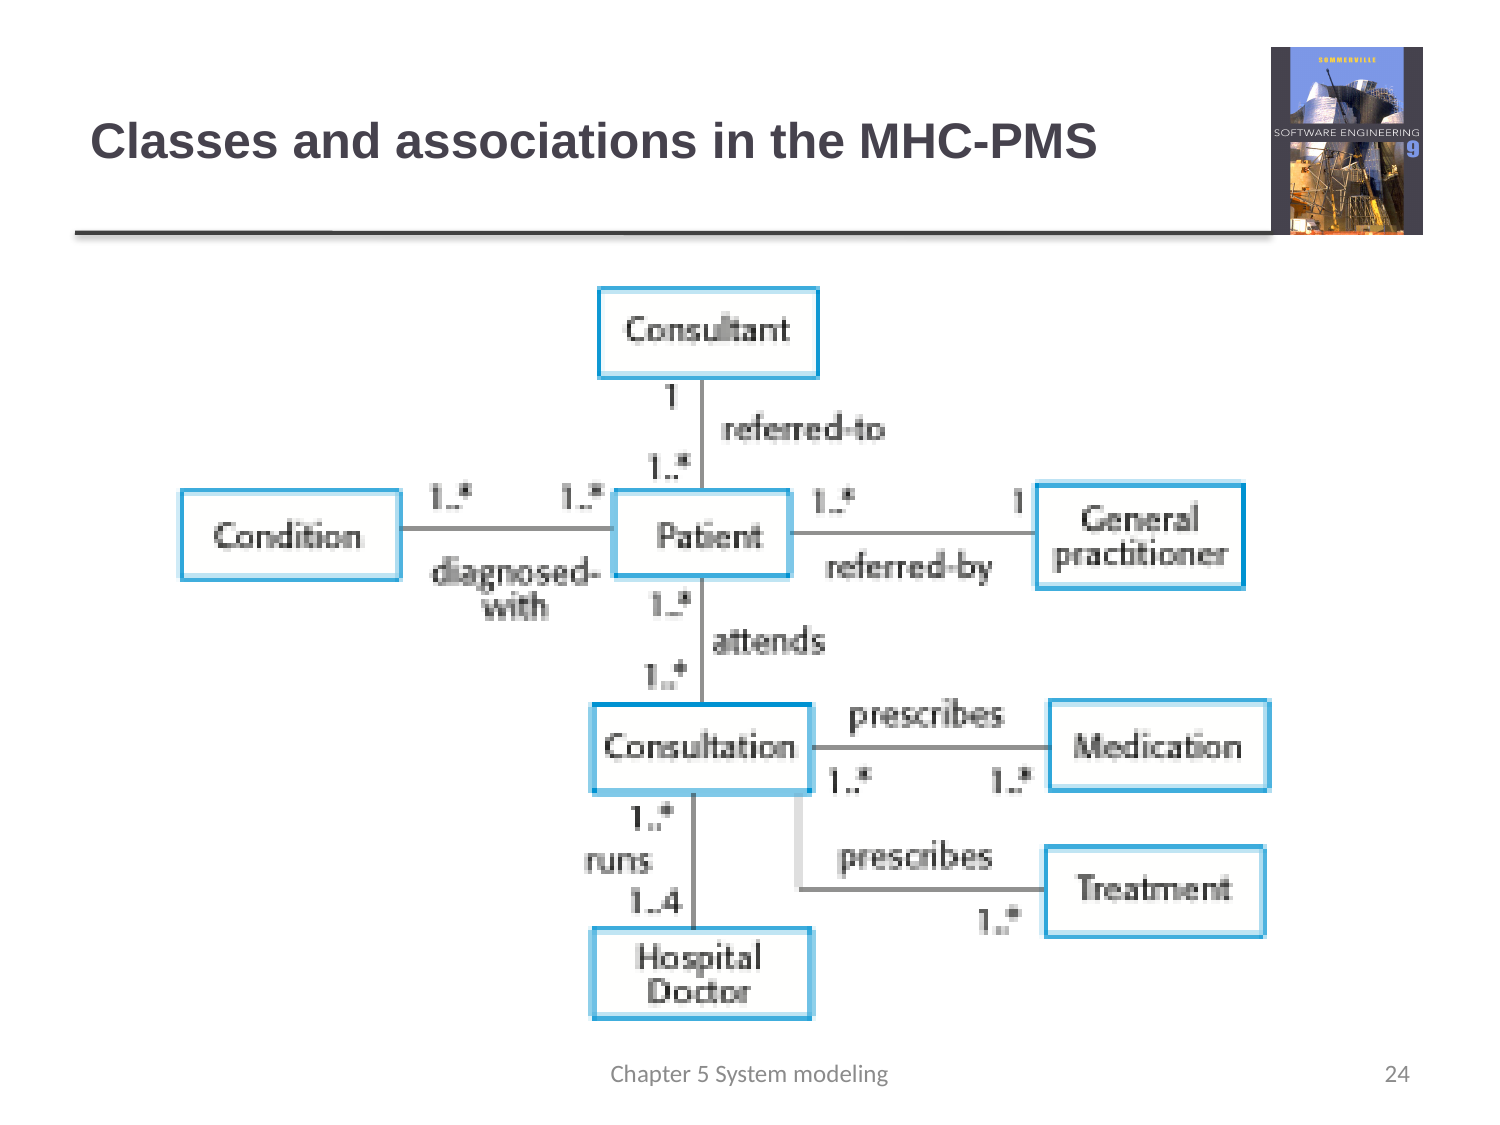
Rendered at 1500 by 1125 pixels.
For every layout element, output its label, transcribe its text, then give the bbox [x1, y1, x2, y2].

picture [1272, 47, 1423, 235]
footer Chapter 5 System modeling [512, 1042, 988, 1103]
picture [175, 286, 1272, 1022]
slide_number 24 [1074, 1042, 1425, 1103]
title Classes and associations in the MHC-PMS [74, 44, 1272, 233]
